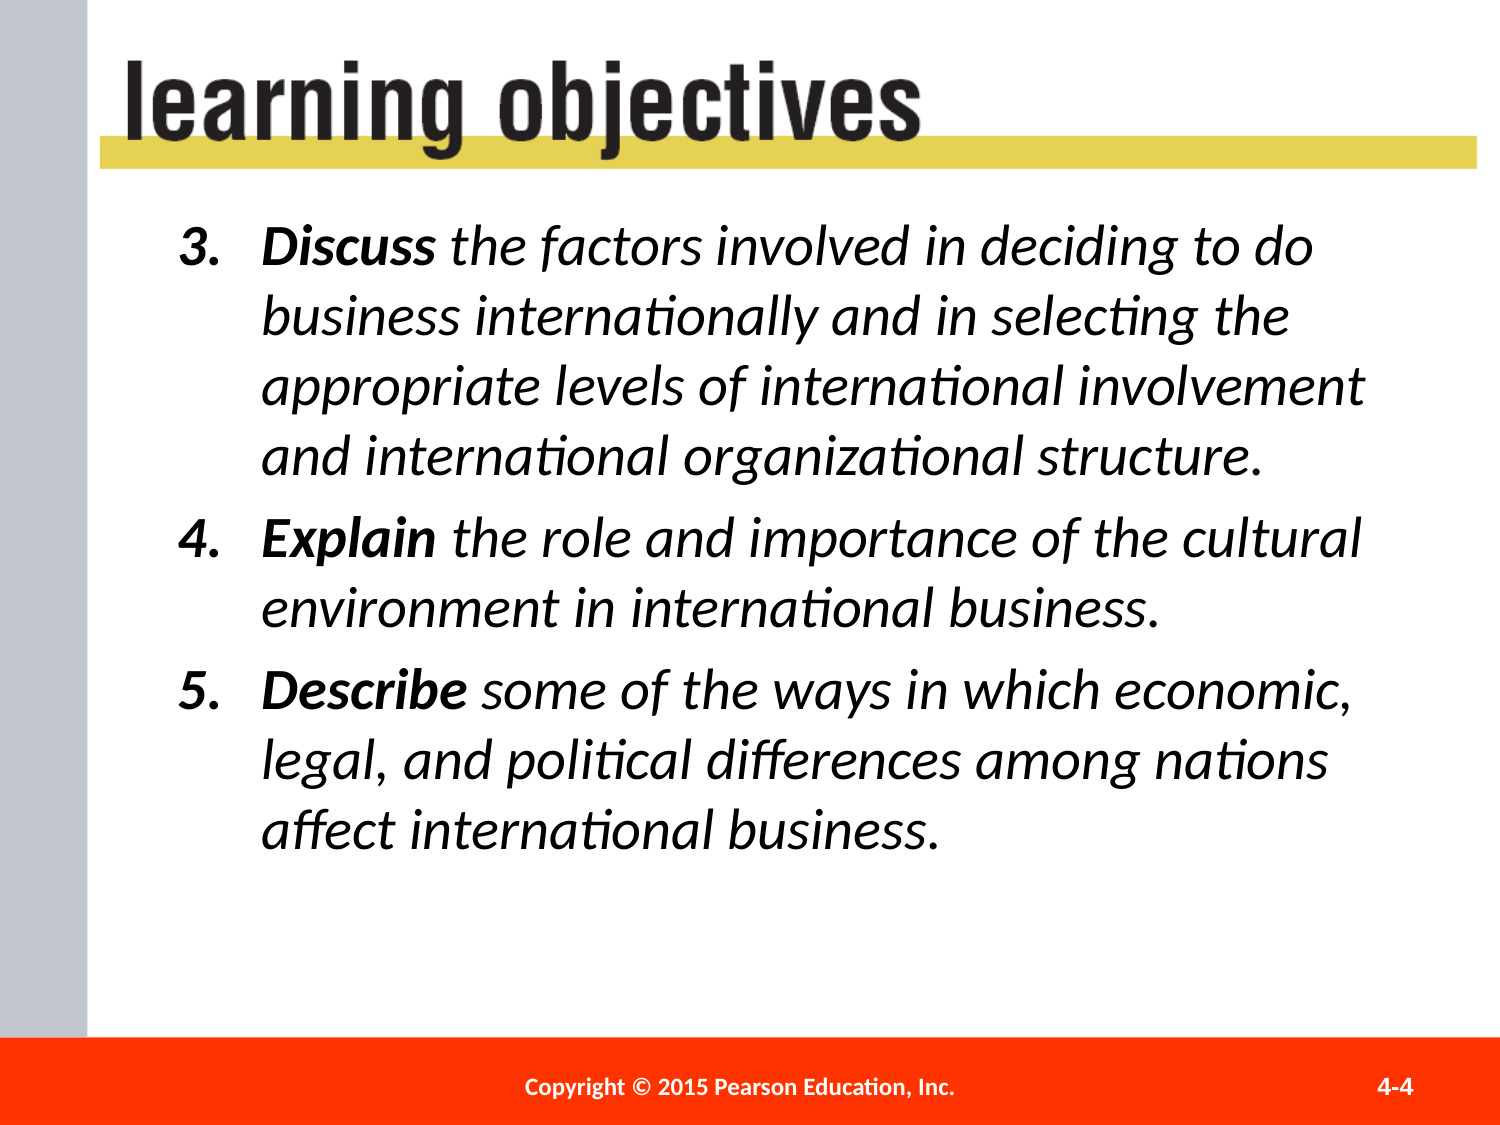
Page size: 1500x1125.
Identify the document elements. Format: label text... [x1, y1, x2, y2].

list Discuss the factors involved in deciding to do business internationally and in selecting the appropriate levels of international involvement and international organizational structure. Explain the role and importance of the cultural environment in international business. Describe some of the ways in which economic, legal, and political differences among nations affect international business. [162, 199, 1426, 976]
